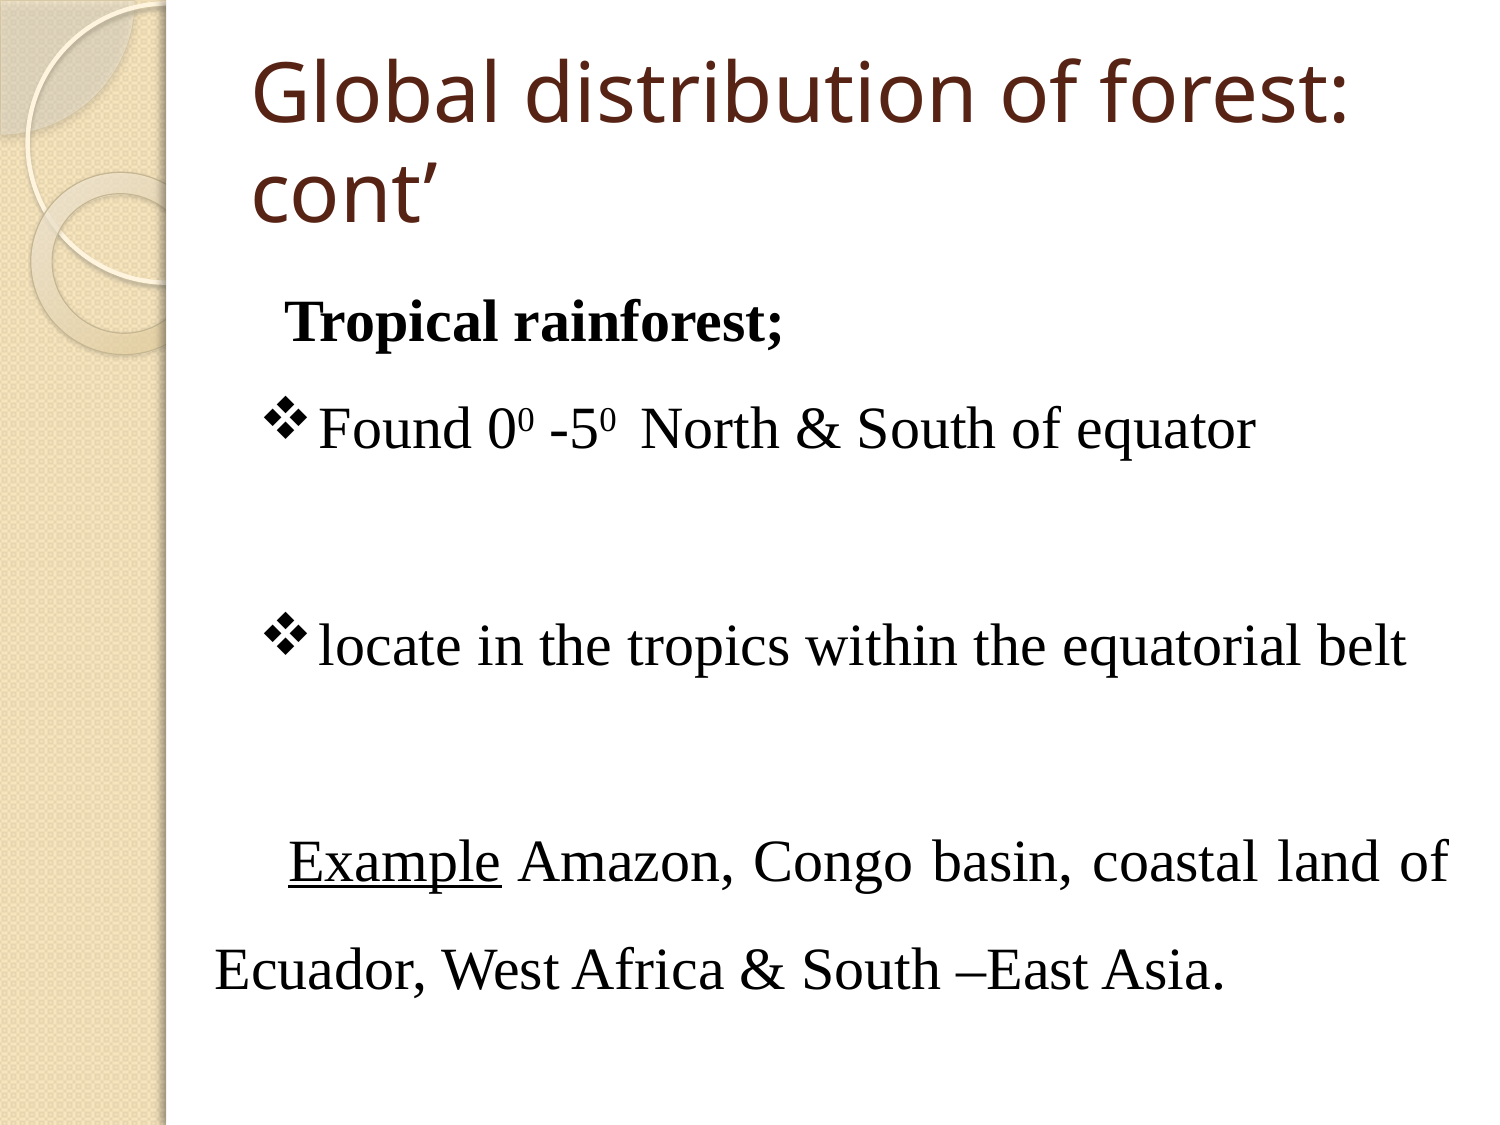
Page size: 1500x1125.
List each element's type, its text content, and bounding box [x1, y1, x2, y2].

title Global distribution of forest: cont’ [235, 45, 1466, 233]
list Tropical rainforest; Found 00 -50 North & South of equator locate in the tropics within the equatorial belt Example Amazon, Congo basin, coastal land of Ecuador, West Africa & South –East Asia. [200, 237, 1466, 1025]
